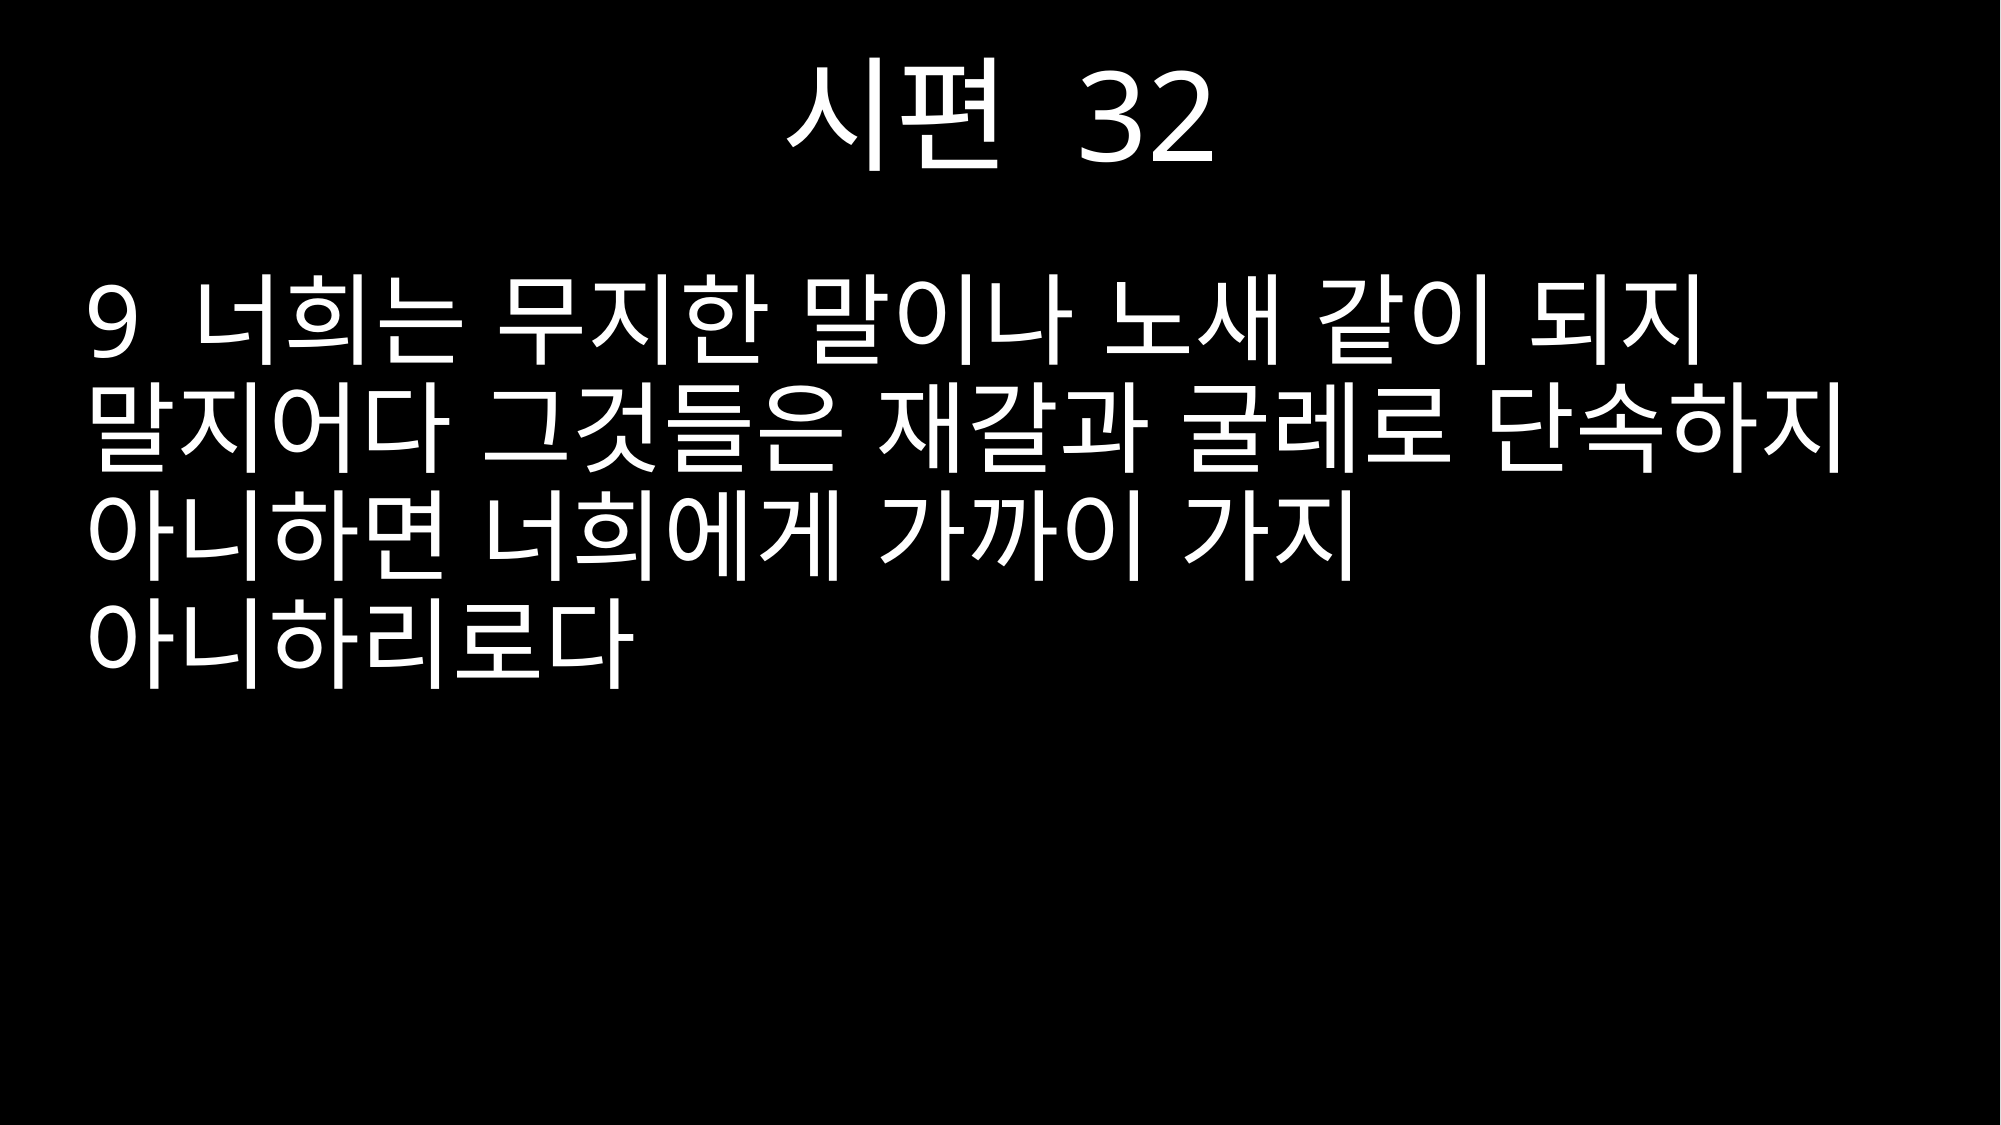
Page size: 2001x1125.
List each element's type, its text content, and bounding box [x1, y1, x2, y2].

list 9 너희는 무지한 말이나 노새 같이 되지 말지어다 그것들은 재갈과 굴레로 단속하지 아니하면 너희에게 가까이 가지 아니하리로다 [69, 263, 1953, 423]
picture [0, 0, 2001, 1125]
footer 시편 32 [0, 32, 2000, 192]
